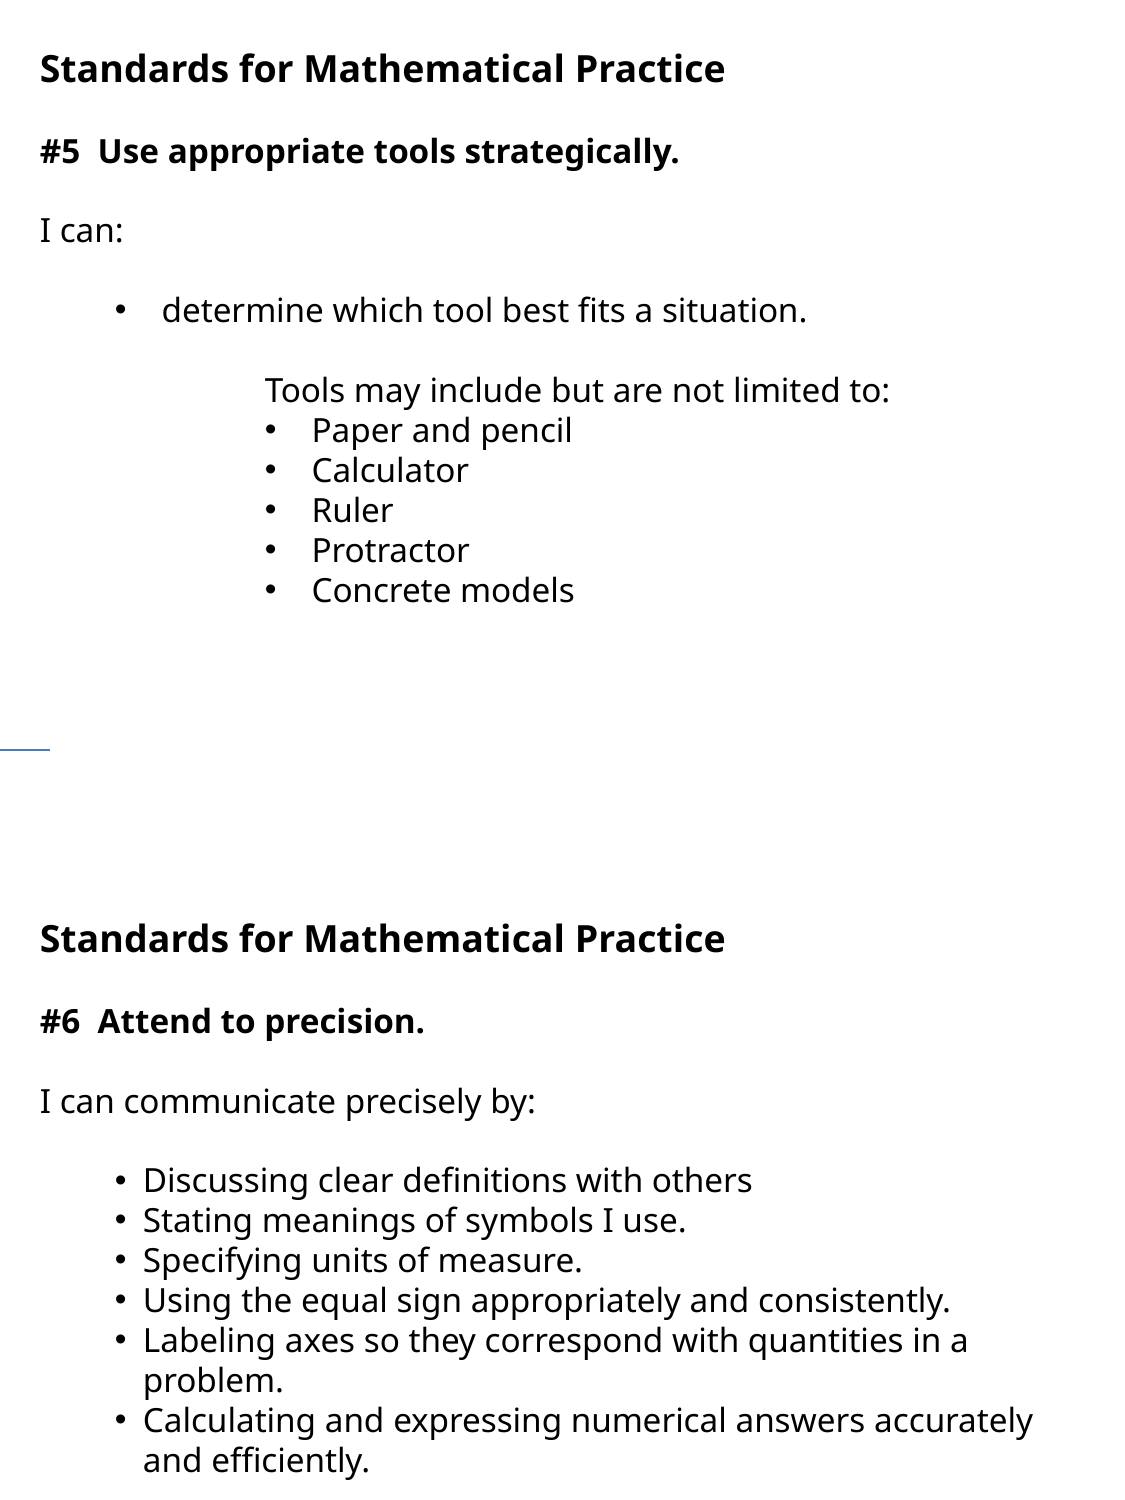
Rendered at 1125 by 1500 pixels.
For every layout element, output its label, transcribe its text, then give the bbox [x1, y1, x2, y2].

text_box Standards for Mathematical Practice #5 Use appropriate tools strategically. I can: determine which tool best fits a situation. Tools may include but are not limited to: Paper and pencil Calculator Ruler Protractor Concrete models [24, 37, 1100, 617]
text_box Standards for Mathematical Practice #6 Attend to precision. I can communicate precisely by: Discussing clear definitions with others Stating meanings of symbols I use. Specifying units of measure. Using the equal sign appropriately and consistently. Labeling axes so they correspond with quantities in a problem. Calculating and expressing numerical answers accurately and efficiently. [24, 907, 1100, 1500]
